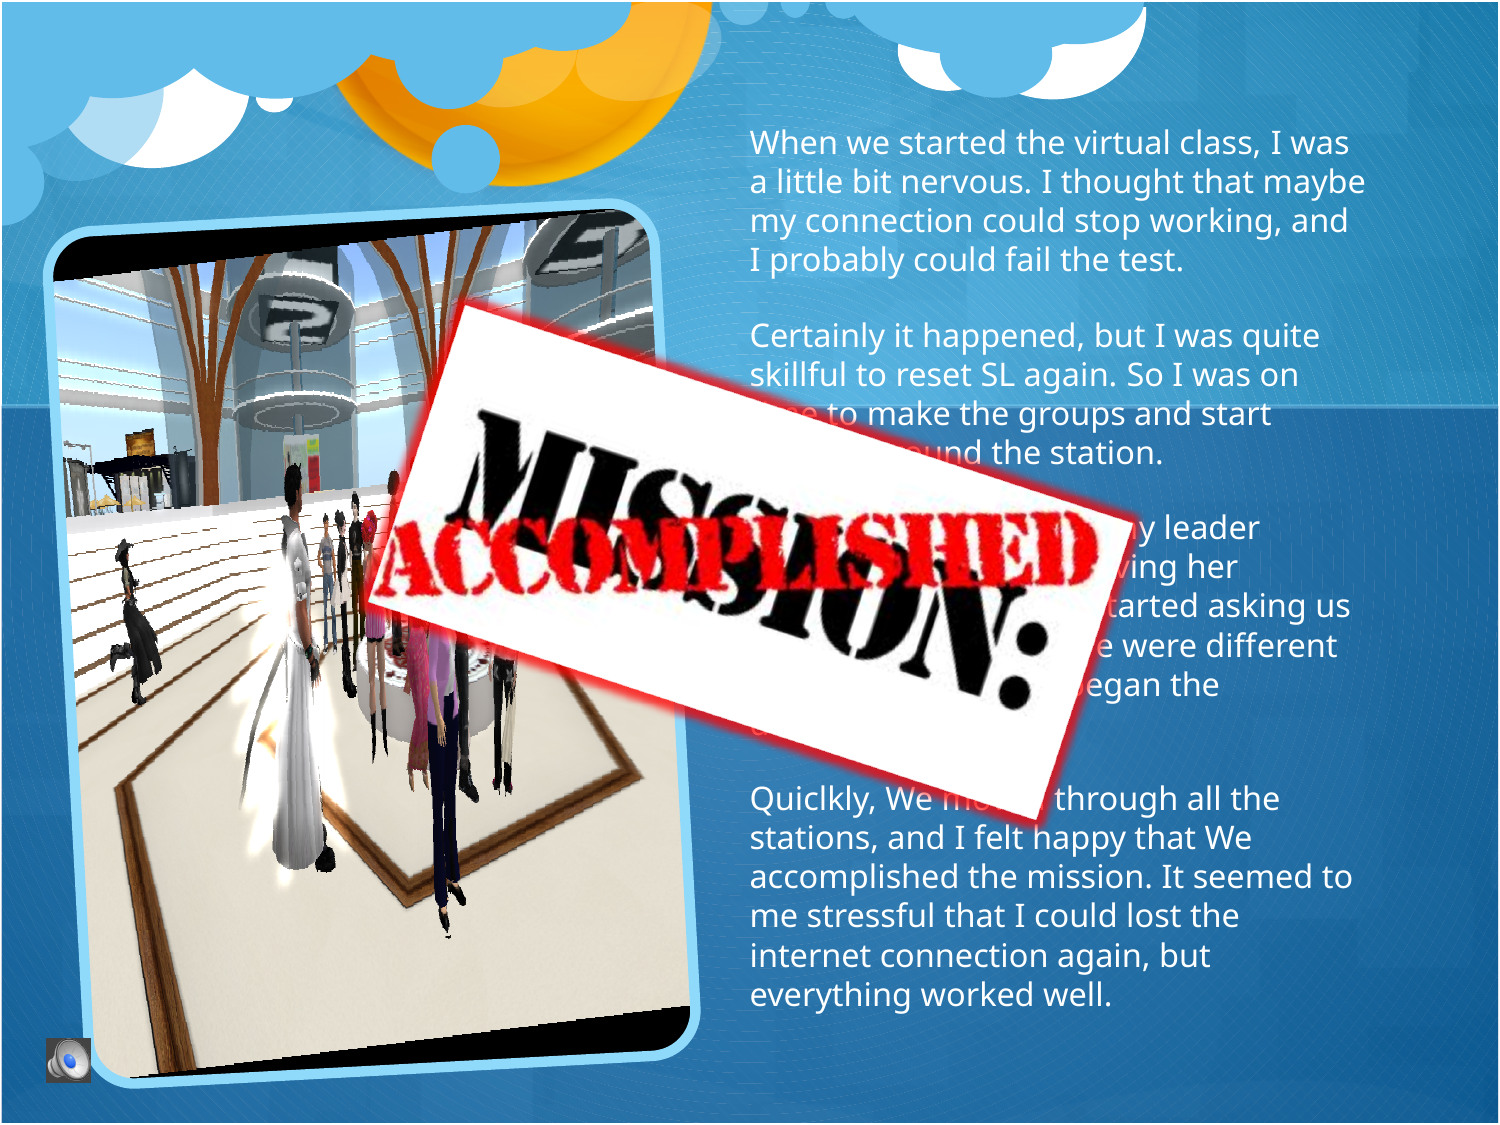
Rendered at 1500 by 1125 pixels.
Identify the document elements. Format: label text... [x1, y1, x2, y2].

list When we started the virtual class, I was a little bit nervous. I thought that maybe my connection could stop working, and I probably could fail the test. Certainly it happened, but I was quite skillful to reset SL again. So I was on time to make the groups and start moving around the station. As We started moving, my leader group, Angelica, start giving her opinion, and then she started asking us if we could agree. There were different points of view so we began the discussions. Quiclkly, We moved through all the stations, and I felt happy that We accomplished the mission. It seemed to me stressful that I could lost the internet connection again, but everything worked well. [734, 114, 1383, 1038]
picture [2, 2, 1498, 1123]
